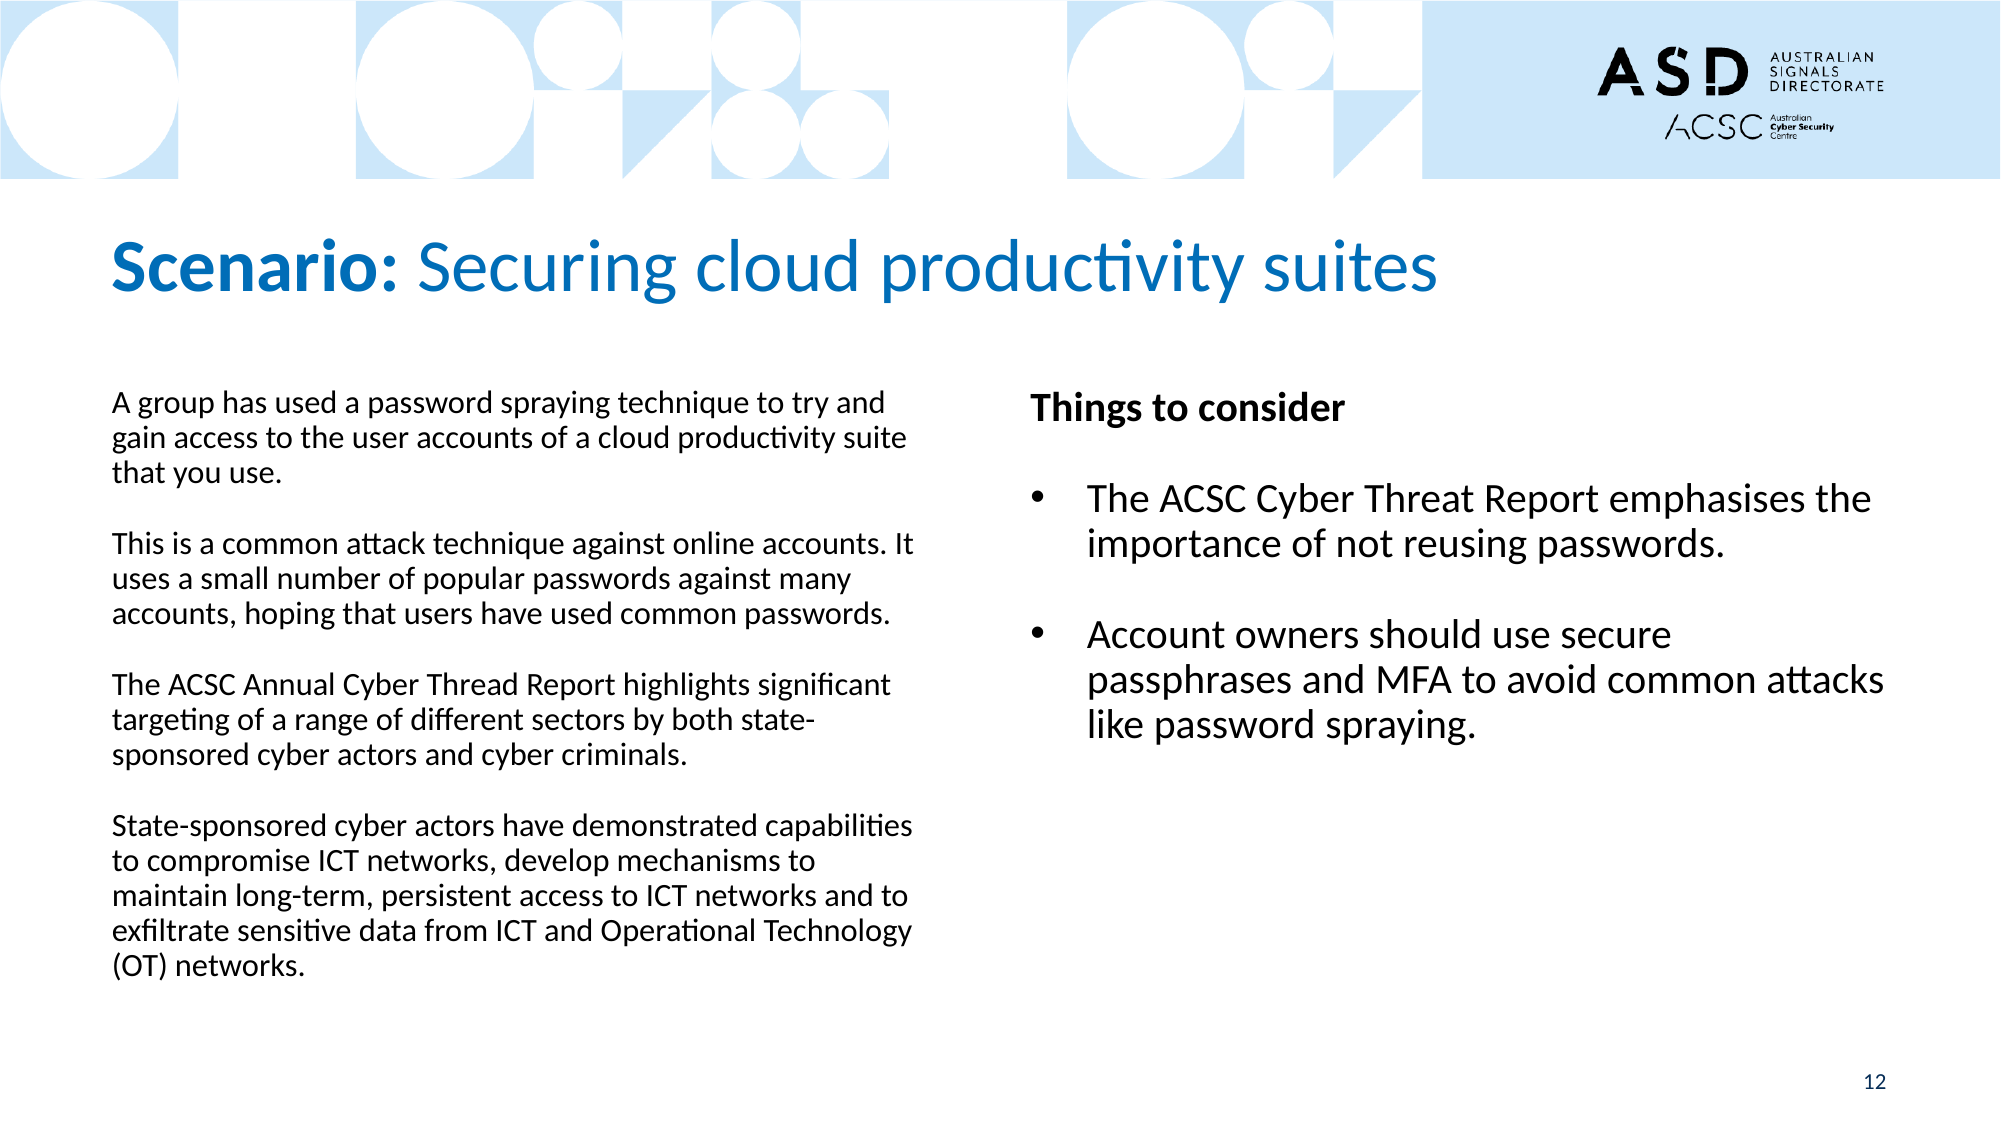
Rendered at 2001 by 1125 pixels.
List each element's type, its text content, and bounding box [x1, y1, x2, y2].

list Things to consider The ACSC Cyber Threat Report emphasises the importance of not reusing passwords. Account owners should use secure passphrases and MFA to avoid common attacks like password spraying. [1015, 378, 1902, 1007]
list A group has used a password spraying technique to try and gain access to the user accounts of a cloud productivity suite that you use. This is a common attack technique against online accounts. It uses a small number of popular passwords against many accounts, hoping that users have used common passwords. The ACSC Annual Cyber Thread Report highlights significant targeting of a range of different sectors by both state-sponsored cyber actors and cyber criminals. State-sponsored cyber actors have demonstrated capabilities to compromise ICT networks, develop mechanisms to maintain long-term, persistent access to ICT networks and to exfiltrate sensitive data from ICT and Operational Technology (OT) networks. [96, 378, 940, 1007]
slide_number 12 [1799, 1050, 1902, 1111]
picture [0, 0, 2001, 179]
title Scenario: Securing cloud productivity suites [96, 207, 1902, 328]
